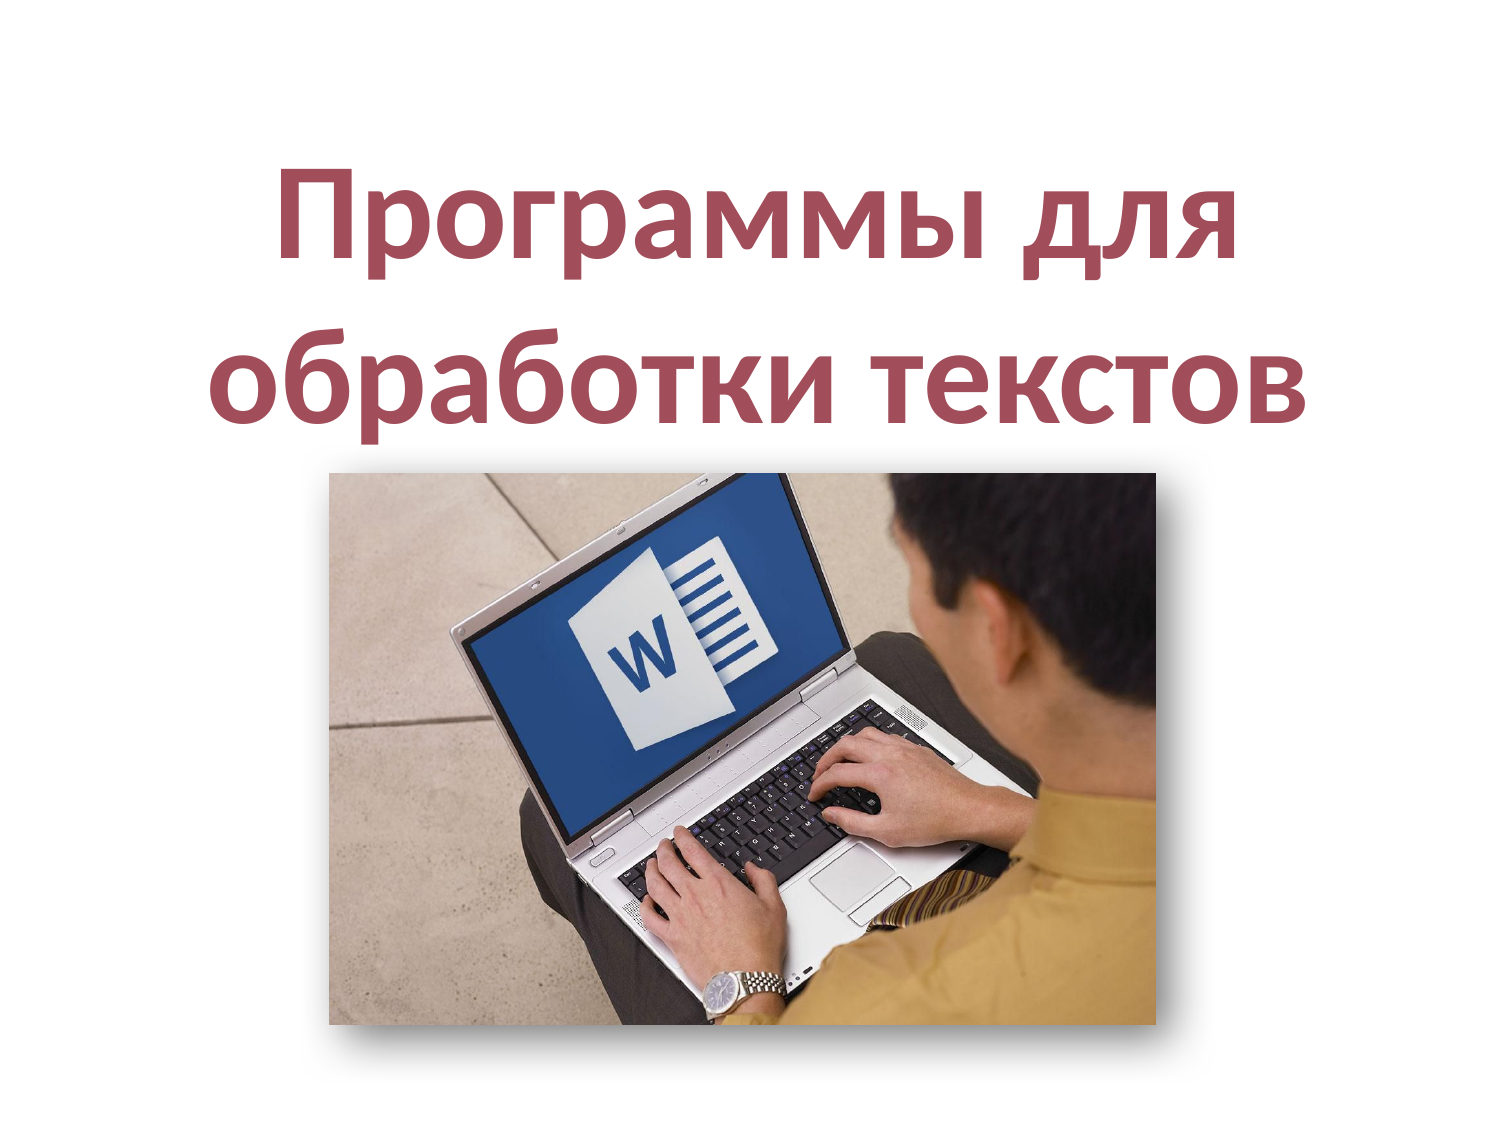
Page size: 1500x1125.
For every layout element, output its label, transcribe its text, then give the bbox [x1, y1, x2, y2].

picture [328, 473, 1157, 1025]
title Программы для обработки текстов [49, 164, 1469, 409]
